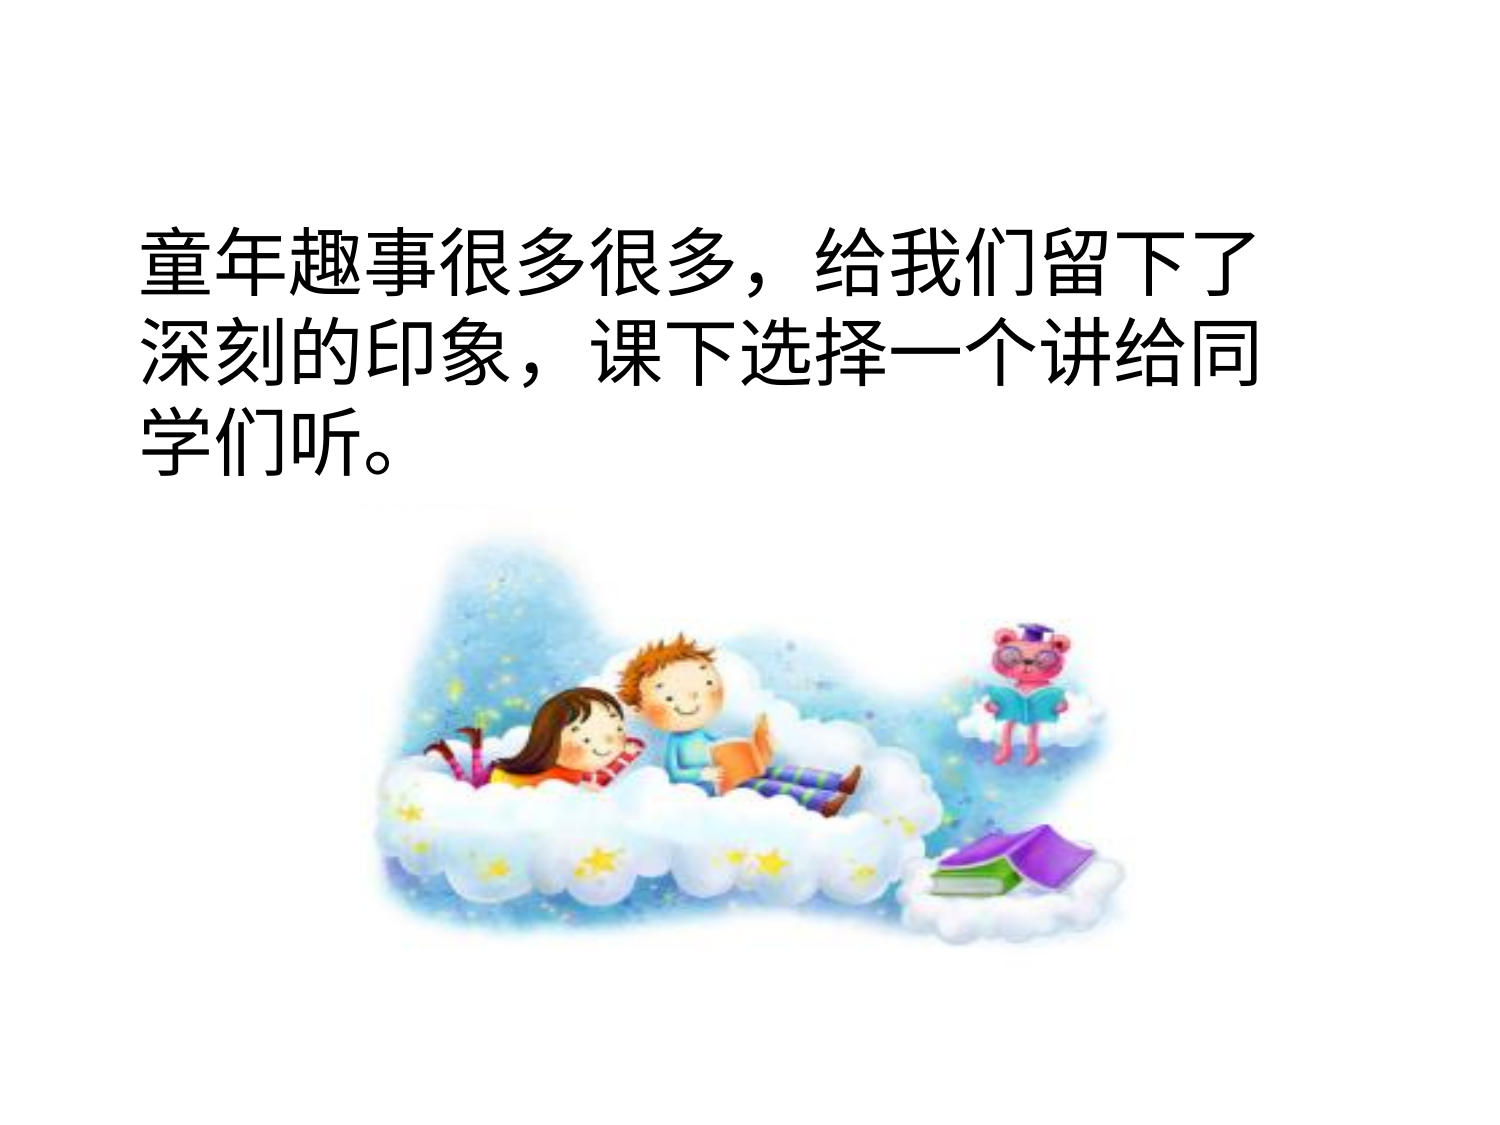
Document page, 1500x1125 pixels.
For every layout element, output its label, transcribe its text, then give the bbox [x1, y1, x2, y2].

picture [359, 503, 1152, 977]
text_box 童年趣事很多很多，给我们留下了深刻的印象，课下选择一个讲给同学们听。 [123, 207, 1317, 493]
